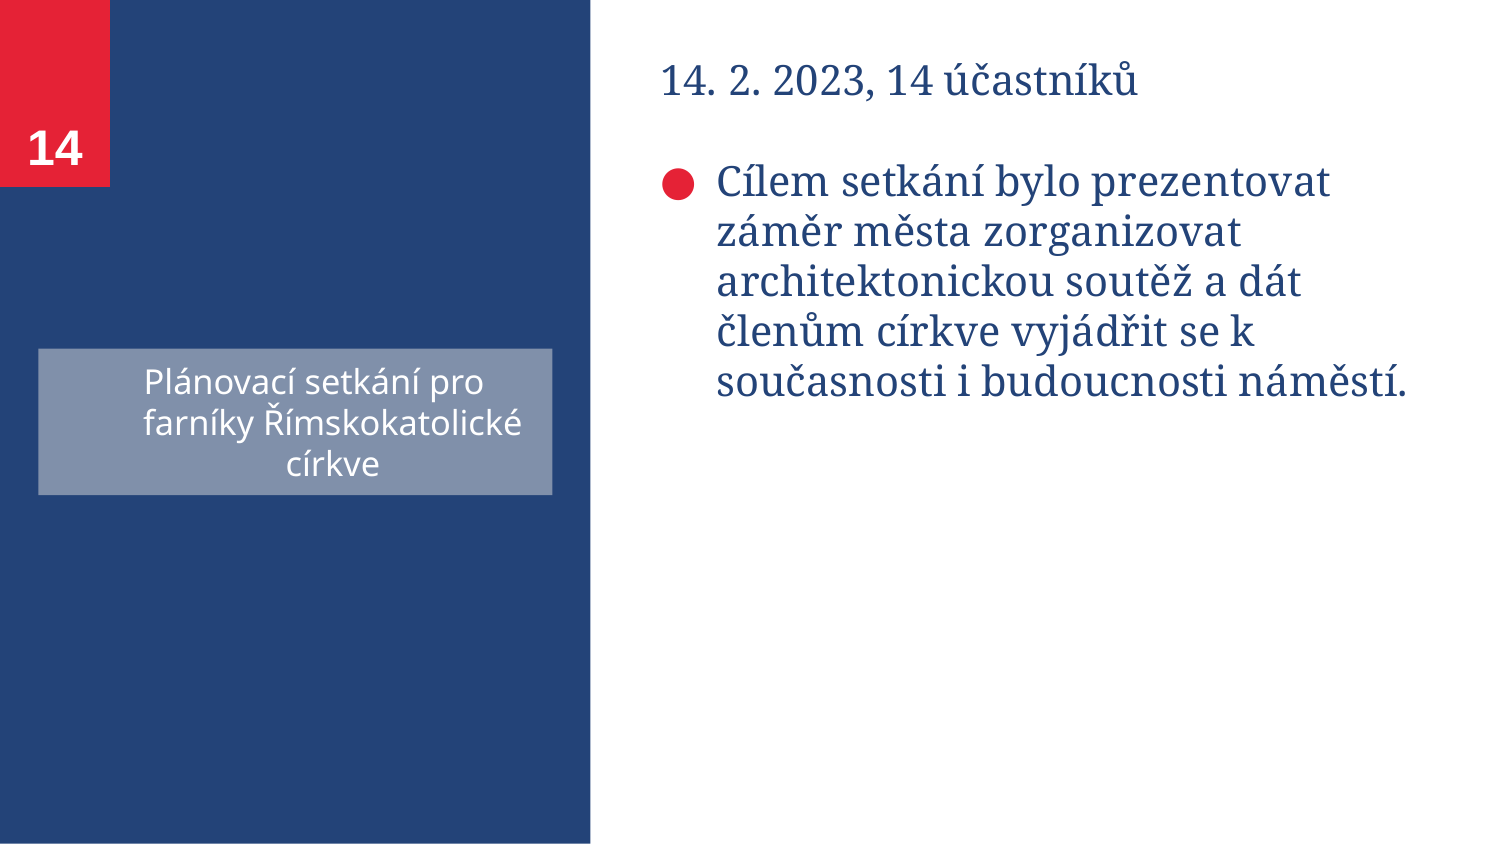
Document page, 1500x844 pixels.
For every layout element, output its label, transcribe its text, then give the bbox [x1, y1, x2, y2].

list 14. 2. 2023, 14 účastníků Cílem setkání bylo prezentovat záměr města zorganizovat architektonickou soutěž a dát členům církve vyjádřit se k současnosti i budoucnosti náměstí. [630, 42, 1464, 801]
slide_number 14 [0, 0, 110, 187]
list Plánovací setkání pro farníky Římskokatolické církve [38, 348, 553, 496]
